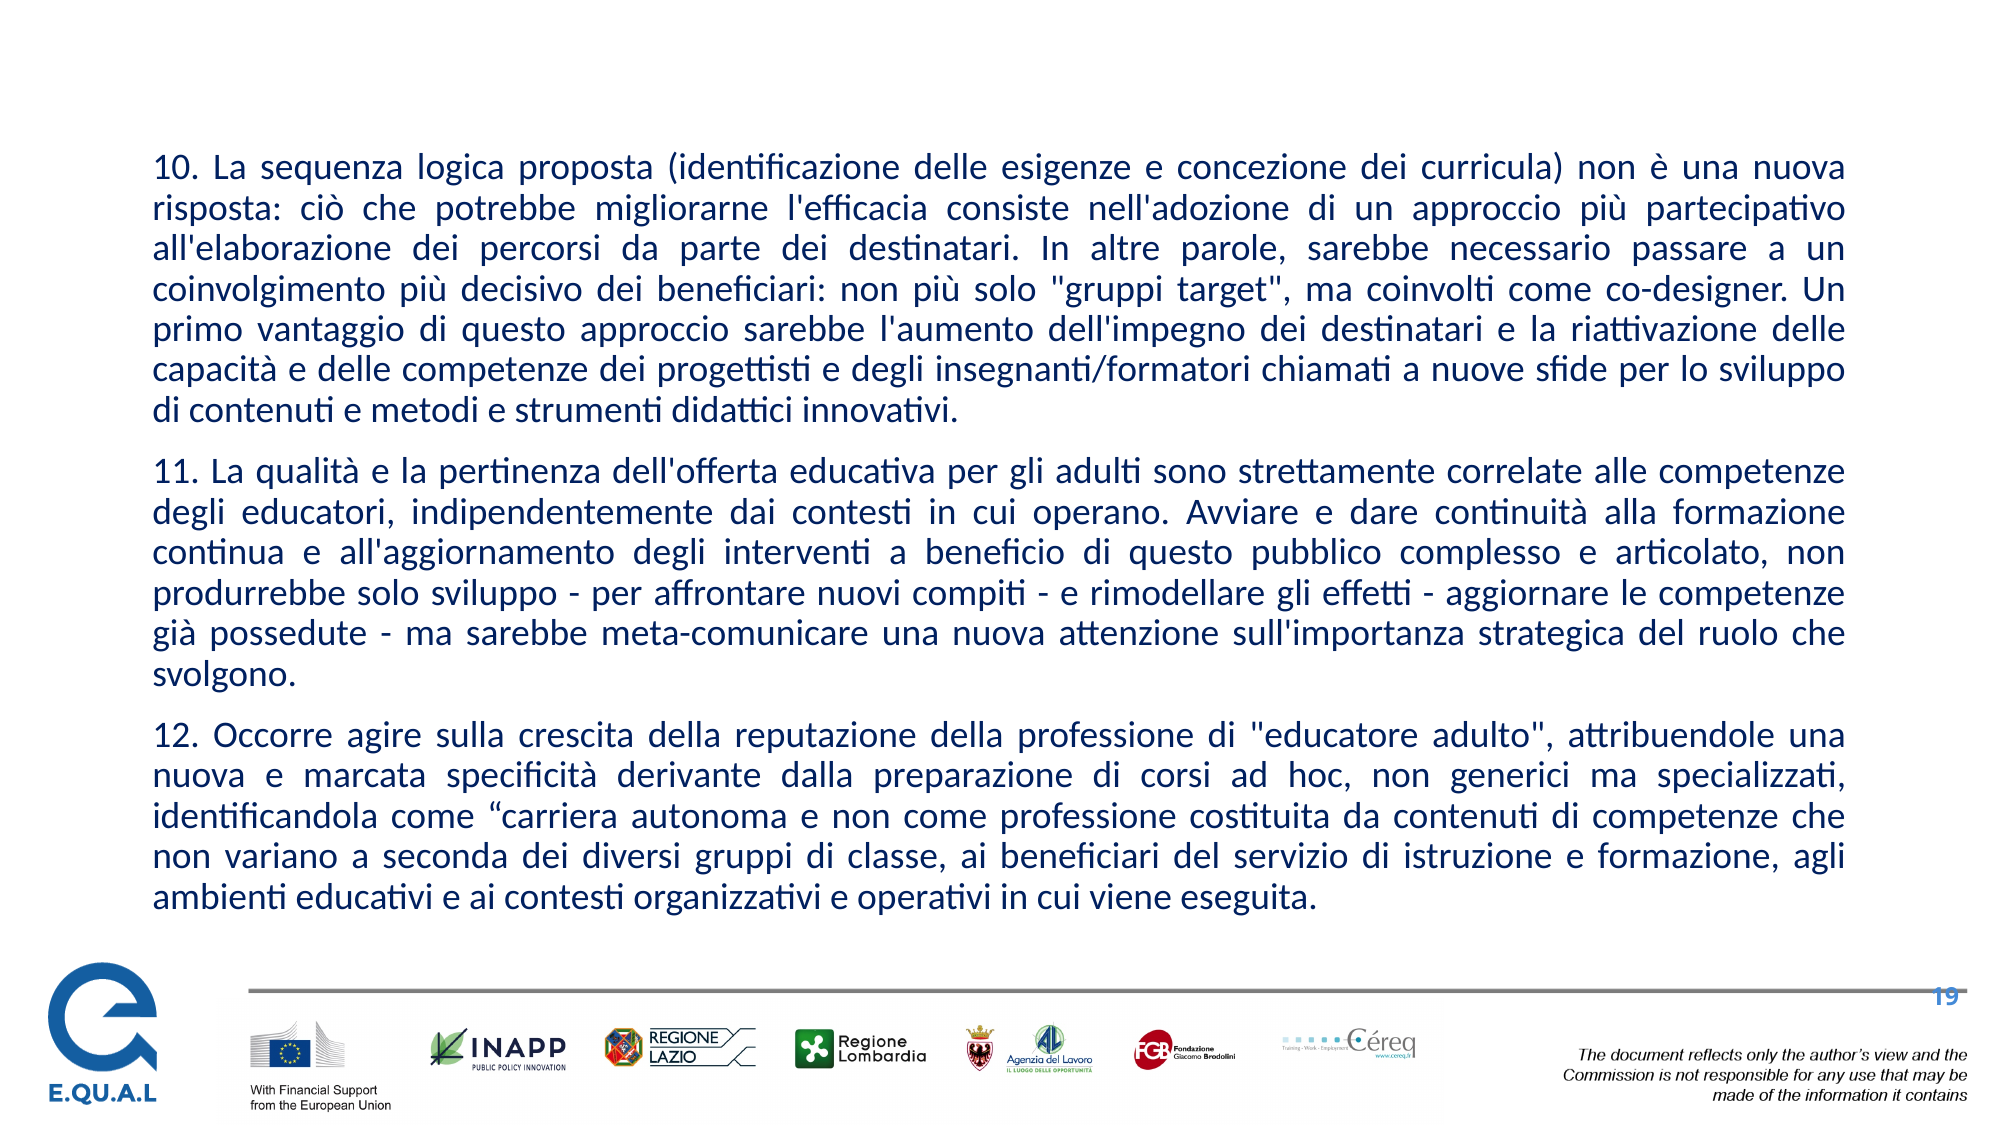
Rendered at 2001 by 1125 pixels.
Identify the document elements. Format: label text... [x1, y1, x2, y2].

list 10. La sequenza logica proposta (identificazione delle esigenze e concezione dei curricula) non è una nuova risposta: ciò che potrebbe migliorarne l'efficacia consiste nell'adozione di un approccio più partecipativo all'elaborazione dei percorsi da parte dei destinatari. In altre parole, sarebbe necessario passare a un coinvolgimento più decisivo dei beneficiari: non più solo "gruppi target", ma coinvolti come co-designer. Un primo vantaggio di questo approccio sarebbe l'aumento dell'impegno dei destinatari e la riattivazione delle capacità e delle competenze dei progettisti e degli insegnanti/formatori chiamati a nuove sfide per lo sviluppo di contenuti e metodi e strumenti didattici innovativi. 11. La qualità e la pertinenza dell'offerta educativa per gli adulti sono strettamente correlate alle competenze degli educatori, indipendentemente dai contesti in cui operano. Avviare e dare continuità alla formazione continua e all'aggiornamento degli interventi a beneficio di questo pubblico complesso e articolato, non produrrebbe solo sviluppo - per affrontare nuovi compiti - e rimodellare gli effetti - aggiornare le competenze già possedute - ma sarebbe meta-comunicare una nuova attenzione sull'importanza strategica del ruolo che svolgono. 12. Occorre agire sulla crescita della reputazione della professione di "educatore adulto", attribuendole una nuova e marcata specificità derivante dalla preparazione di corsi ad hoc, non generici ma specializzati, identificandola come “carriera autonoma e non come professione costituita da contenuti di competenze che non variano a seconda dei diversi gruppi di classe, ai beneficiari del servizio di istruzione e formazione, agli ambienti educativi e ai contesti organizzativi e operativi in cui viene eseguita. [137, 139, 1863, 963]
picture [0, 943, 2000, 1125]
